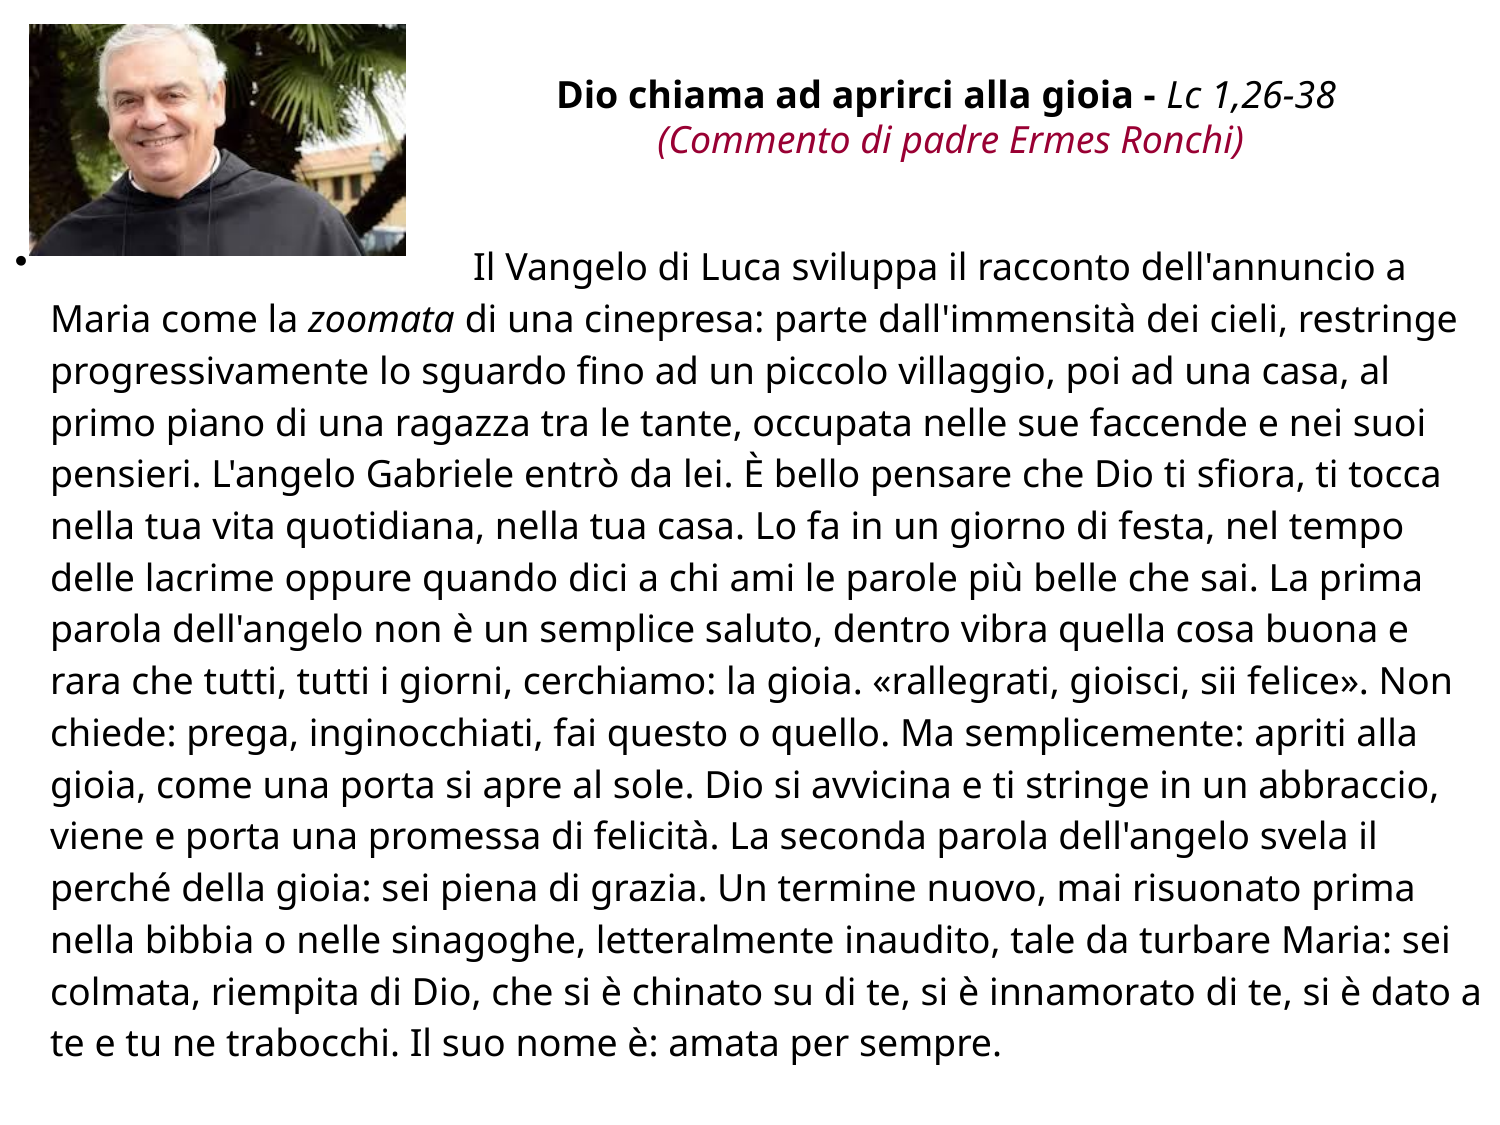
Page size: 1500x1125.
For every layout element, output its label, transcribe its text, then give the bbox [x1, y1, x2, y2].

text_box Il Vangelo di Luca sviluppa il racconto dell'annuncio a Maria come la zoomata di una cinepresa: parte dall'immensità dei cieli, restringe progressivamente lo sguardo fino ad un piccolo villaggio, poi ad una casa, al primo piano di una ragazza tra le tante, occupata nelle sue faccende e nei suoi pensieri. L'angelo Gabriele entrò da lei. È bello pensare che Dio ti sfiora, ti tocca nella tua vita quotidiana, nella tua casa. Lo fa in un giorno di festa, nel tempo delle lacrime oppure quando dici a chi ami le parole più belle che sai. La prima parola dell'angelo non è un semplice saluto, dentro vibra quella cosa buona e rara che tutti, tutti i giorni, cerchiamo: la gioia. «rallegrati, gioisci, sii felice». Non chiede: prega, inginocchiati, fai questo o quello. Ma semplicemente: apriti alla gioia, come una porta si apre al sole. Dio si avvicina e ti stringe in un abbraccio, viene e porta una promessa di felicità. La seconda parola dell'angelo svela il perché della gioia: sei piena di grazia. Un termine nuovo, mai risuonato prima nella bibbia o nelle sinagoghe, letteralmente inaudito, tale da turbare Maria: sei colmata, riempita di Dio, che si è chinato su di te, si è innamorato di te, si è dato a te e tu ne trabocchi. Il suo nome è: amata per sempre. [0, 801, 1500, 1072]
picture [29, 24, 406, 256]
text_box Dio chiama ad aprirci alla gioia - Lc 1,26-38 (Commento di padre Ermes Ronchi) [406, 63, 1500, 169]
text_box Il Vangelo di Luca sviluppa il racconto dell'annuncio a Maria come la zoomata di una cinepresa: parte dall'immensità dei cieli, restringe progressivamente lo sguardo fino ad un piccolo villaggio, poi ad una casa, al primo piano di una ragazza tra le tante, occupata nelle sue faccende e nei suoi pensieri. L'angelo Gabriele entrò da lei. È bello pensare che Dio ti sfiora, ti tocca nella tua vita quotidiana, nella tua casa. Lo fa in un giorno di festa, nel tempo delle lacrime oppure quando dici a chi ami le parole più belle che sai. La prima parola dell'angelo non è un semplice saluto, dentro vibra quella cosa buona e rara che tutti, tutti i giorni, cerchiamo: la gioia. «rallegrati, gioisci, sii felice». Non chiede: prega, inginocchiati, fai questo o quello. Ma semplicemente: apriti alla gioia, come una porta si apre al sole. Dio si avvicina e ti stringe in un abbraccio, viene e porta una promessa di felicità. La seconda parola dell'angelo svela il perché della gioia: sei piena di grazia. Un termine nuovo, mai risuonato prima nella bibbia o nelle sinagoghe, letteralmente inaudito, tale da turbare Maria: sei colmata, riempita di Dio, che si è chinato su di te, si è innamorato di te, si è dato a te e tu ne trabocchi. Il suo nome è: amata per sempre. [0, 229, 1500, 799]
